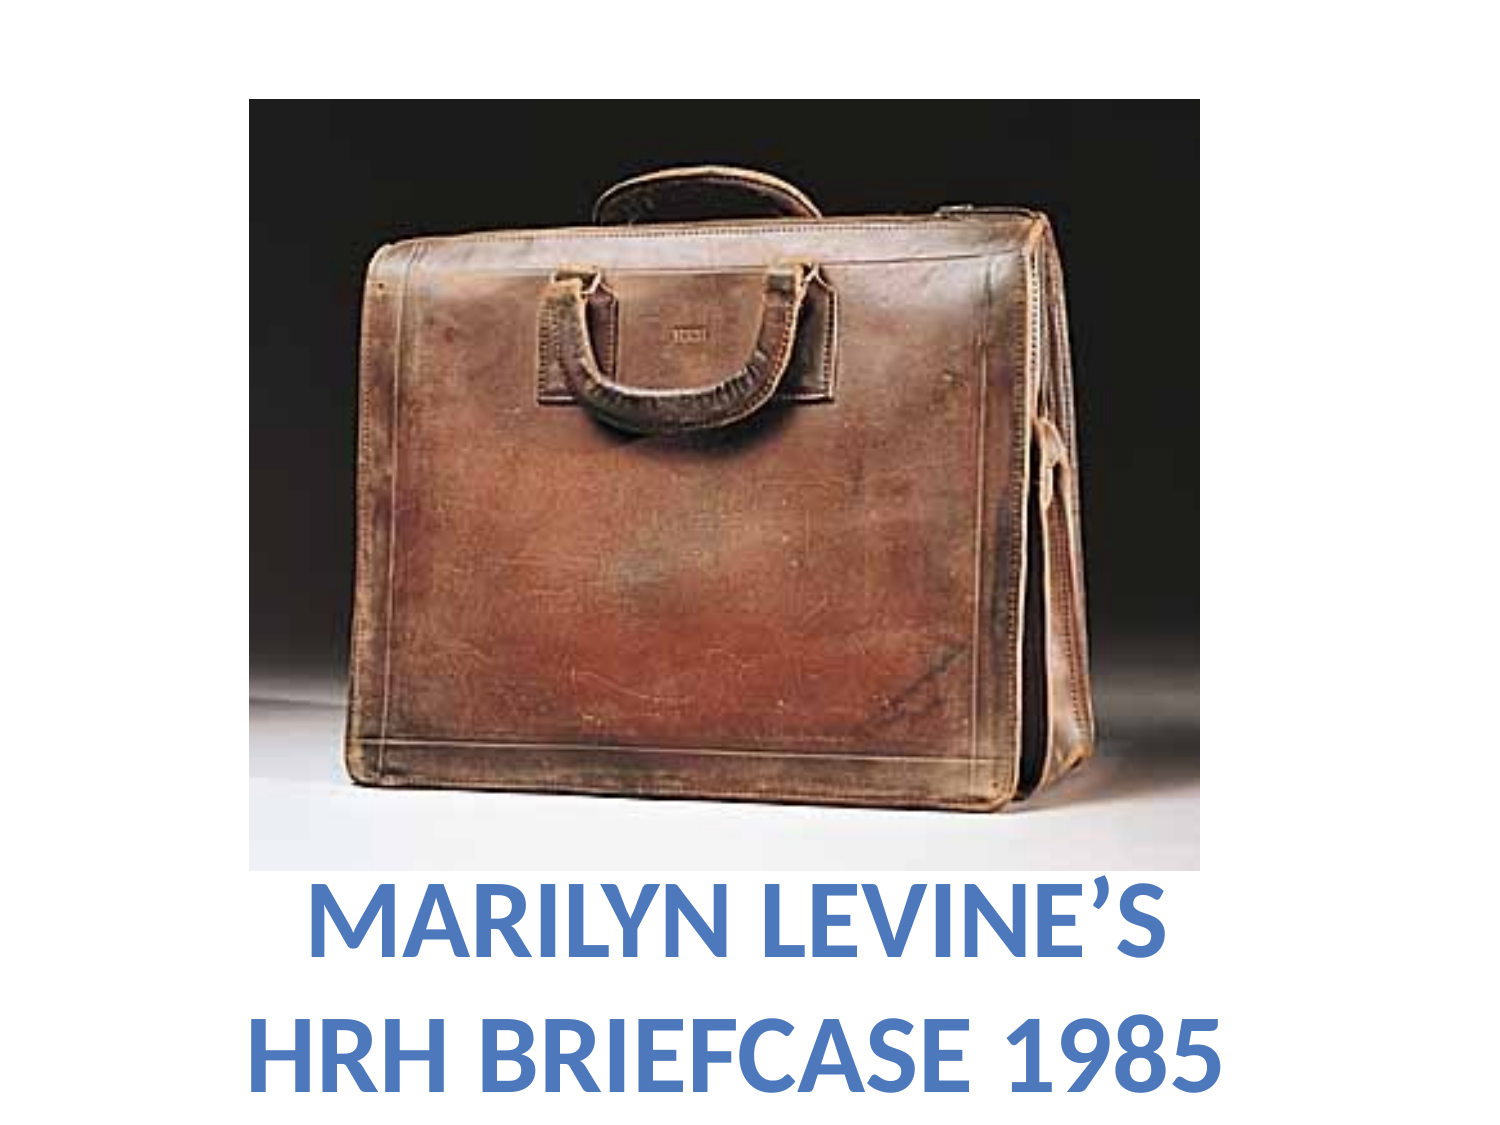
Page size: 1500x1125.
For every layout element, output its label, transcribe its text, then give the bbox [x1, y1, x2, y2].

text_box Marilyn Levine’s HRH Briefcase 1985 [205, 837, 1269, 1123]
picture [249, 99, 1201, 871]
